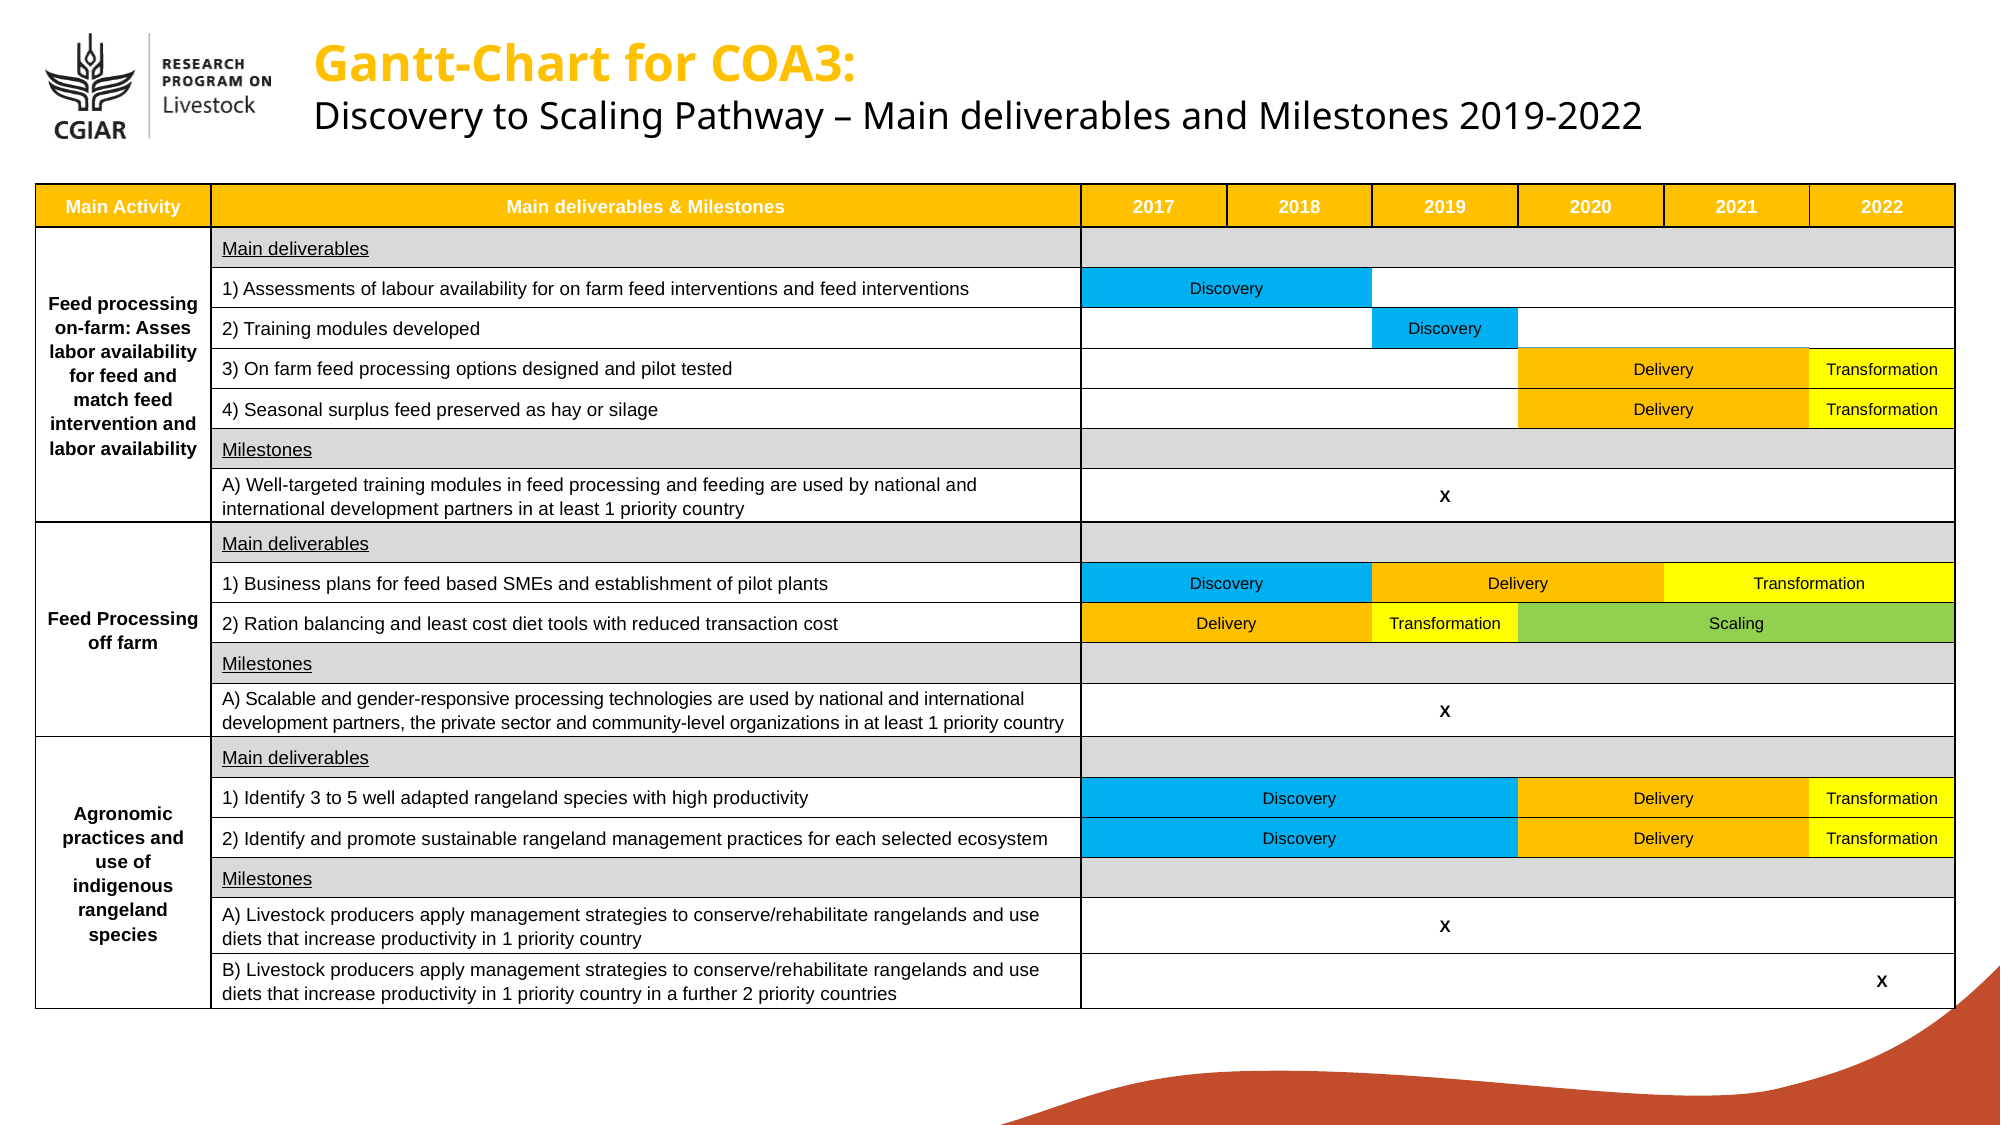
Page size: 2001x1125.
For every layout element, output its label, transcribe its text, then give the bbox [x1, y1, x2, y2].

table_cell 1) Business plans for feed based SMEs and establishment of pilot plants [212, 563, 1080, 602]
table_cell [1518, 268, 1664, 307]
table_cell [1082, 308, 1227, 348]
table_cell [1082, 429, 1227, 468]
table_cell A) Livestock producers apply management strategies to conserve/rehabilitate rangelands and use diets that increase productivity in 1 priority country [212, 898, 1080, 953]
table_cell [1809, 268, 1954, 307]
table_cell Transformation [1372, 603, 1518, 642]
table_cell [1082, 349, 1227, 388]
table_cell Transformation [1809, 349, 1954, 388]
table_cell Delivery [1518, 348, 1809, 388]
table_cell [1809, 898, 1954, 953]
table_cell [1518, 429, 1664, 468]
table_cell Discovery [1372, 308, 1518, 348]
table_cell [1372, 523, 1518, 562]
table_cell [1518, 469, 1664, 521]
table_cell Main deliverables [212, 228, 1080, 267]
table_header 2021 [1665, 185, 1809, 226]
table_cell [1664, 898, 1809, 953]
table_cell [1664, 308, 1809, 347]
table_cell [1372, 389, 1518, 428]
table_cell [1664, 737, 1809, 777]
table_cell [1227, 308, 1372, 348]
table_cell [1372, 228, 1518, 267]
table_cell [1664, 523, 1809, 562]
table_cell [1082, 469, 1227, 521]
table_cell [1227, 429, 1372, 468]
table_cell [1227, 523, 1372, 562]
table_cell Delivery [1372, 563, 1664, 602]
table_cell X [1809, 954, 1954, 1008]
table_cell [1227, 228, 1372, 267]
table_cell [1664, 643, 1809, 683]
table_cell [1227, 469, 1372, 521]
table_cell [1518, 737, 1664, 777]
table_cell [1082, 228, 1227, 267]
table_cell X [1372, 684, 1518, 736]
table_cell [1082, 684, 1227, 736]
table_header 2017 [1082, 185, 1226, 226]
table_cell Delivery [1082, 603, 1372, 642]
table_cell [1664, 228, 1809, 267]
table_cell [1227, 389, 1372, 428]
table_cell X [1372, 898, 1518, 953]
table_cell [1372, 643, 1518, 683]
table_cell Discovery [1082, 268, 1372, 307]
table_cell [1664, 268, 1809, 307]
table_cell X [1372, 469, 1518, 521]
table_cell [1227, 643, 1372, 683]
picture [45, 33, 271, 139]
table_cell Delivery [1518, 389, 1809, 428]
table_cell [1082, 643, 1227, 683]
table_cell Milestones [212, 643, 1080, 683]
table_cell [1227, 737, 1372, 777]
table_cell 2) Ration balancing and least cost diet tools with reduced transaction cost [212, 603, 1080, 642]
table_cell Discovery [1082, 778, 1518, 817]
table_cell [1518, 954, 1664, 1008]
table_cell [1518, 523, 1664, 562]
table_cell 1) Assessments of labour availability for on farm feed interventions and feed interventions [212, 268, 1080, 307]
table_cell 3) On farm feed processing options designed and pilot tested [212, 349, 1080, 388]
table_cell [1082, 858, 1227, 897]
table_cell [1082, 954, 1227, 1008]
table_cell Discovery [1082, 563, 1372, 602]
table_cell A) Scalable and gender-responsive processing technologies are used by national and international development partners, the private sector and community-level organizations in at least 1 priority country [212, 684, 1080, 736]
table_cell Agronomic practices and use of indigenous rangeland species [36, 737, 210, 1008]
table_cell Delivery [1518, 818, 1809, 857]
table_cell Feed Processing off farm [36, 523, 210, 736]
table_cell 1) Identify 3 to 5 well adapted rangeland species with high productivity [212, 778, 1080, 817]
table_cell [1227, 954, 1372, 1008]
table_cell 4) Seasonal surplus feed preserved as hay or silage [212, 389, 1080, 428]
table_cell [1664, 858, 1809, 897]
table_cell [1664, 469, 1809, 521]
table_header 2019 [1373, 185, 1517, 226]
table_cell Transformation [1809, 389, 1954, 428]
table_cell [1082, 389, 1227, 428]
table_cell [1518, 228, 1664, 267]
table_cell [1809, 858, 1954, 897]
table_cell [1082, 523, 1227, 562]
table_cell [1809, 684, 1954, 736]
table_cell Scaling [1518, 603, 1954, 642]
table_cell Transformation [1809, 818, 1954, 857]
table_cell B) Livestock producers apply management strategies to conserve/rehabilitate rangelands and use diets that increase productivity in 1 priority country in a further 2 priority countries [212, 954, 1080, 1008]
table_cell [1372, 429, 1518, 468]
table_cell [1809, 429, 1954, 468]
table_cell Transformation [1809, 778, 1954, 817]
table_cell [1227, 684, 1372, 736]
table_cell [1518, 308, 1664, 347]
table_cell 2) Identify and promote sustainable rangeland management practices for each selected ecosystem [212, 818, 1080, 857]
table_cell [1664, 429, 1809, 468]
table_cell Feed processing on-farm: Asses labor availability for feed and match feed intervention and labor availability [36, 228, 210, 521]
table_cell Delivery [1518, 778, 1809, 817]
table_cell [1082, 898, 1227, 953]
table_cell [1809, 469, 1954, 521]
table_cell [1518, 684, 1664, 736]
text_box Gantt-Chart for COA3: Discovery to Scaling Pathway – Main deliverables and Milestones 2019-2022 [298, 24, 1956, 144]
table_cell [1809, 643, 1954, 683]
table_cell Milestones [212, 858, 1080, 897]
table_cell Transformation [1664, 563, 1954, 602]
table_header 2018 [1228, 185, 1371, 226]
table_cell [1518, 898, 1664, 953]
table_cell [1809, 523, 1954, 562]
table_header Main Activity [36, 185, 210, 226]
table_cell [1227, 349, 1372, 388]
table_cell [1664, 954, 1809, 1008]
table_cell [1372, 737, 1518, 777]
table_cell Discovery [1082, 818, 1518, 857]
table_cell 2) Training modules developed [212, 308, 1080, 348]
table_cell [1082, 737, 1227, 777]
table_cell [1809, 228, 1954, 267]
table_cell [1372, 268, 1518, 307]
table_cell Milestones [212, 429, 1080, 468]
table_cell [1372, 858, 1518, 897]
table_cell Main deliverables [212, 523, 1080, 562]
table_header Main deliverables & Milestones [212, 185, 1080, 226]
table_cell [1518, 643, 1664, 683]
table_header 2022 [1810, 185, 1954, 226]
table_header 2020 [1519, 185, 1663, 226]
table_cell [1227, 898, 1372, 953]
table_cell [1664, 684, 1809, 736]
table_cell [1227, 858, 1372, 897]
table_cell A) Well-targeted training modules in feed processing and feeding are used by national and international development partners in at least 1 priority country [212, 469, 1080, 521]
table_cell Main deliverables [212, 737, 1080, 777]
table_cell [1518, 858, 1664, 897]
table_cell [1372, 954, 1518, 1008]
table_cell [1809, 308, 1954, 348]
table_cell [1809, 737, 1954, 777]
table_cell [1372, 349, 1518, 388]
